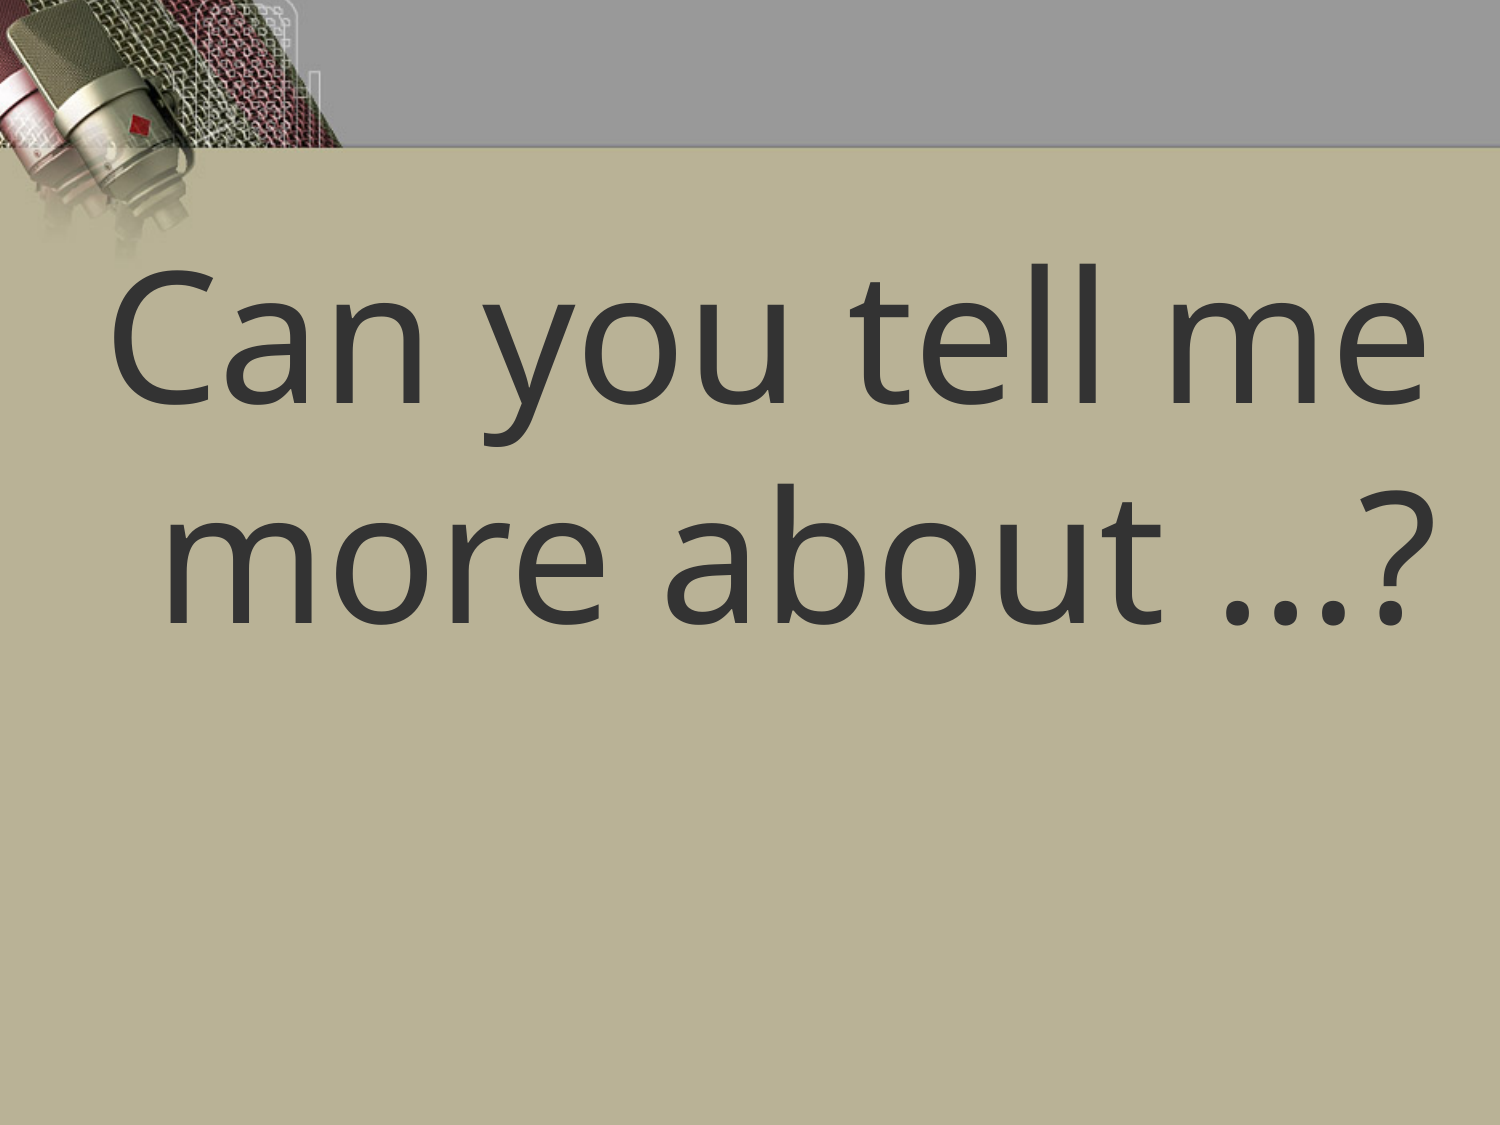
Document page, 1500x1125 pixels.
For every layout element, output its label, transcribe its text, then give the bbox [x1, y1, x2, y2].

picture [0, 0, 1500, 1125]
list Can you tell me more about …? [74, 212, 1463, 1051]
